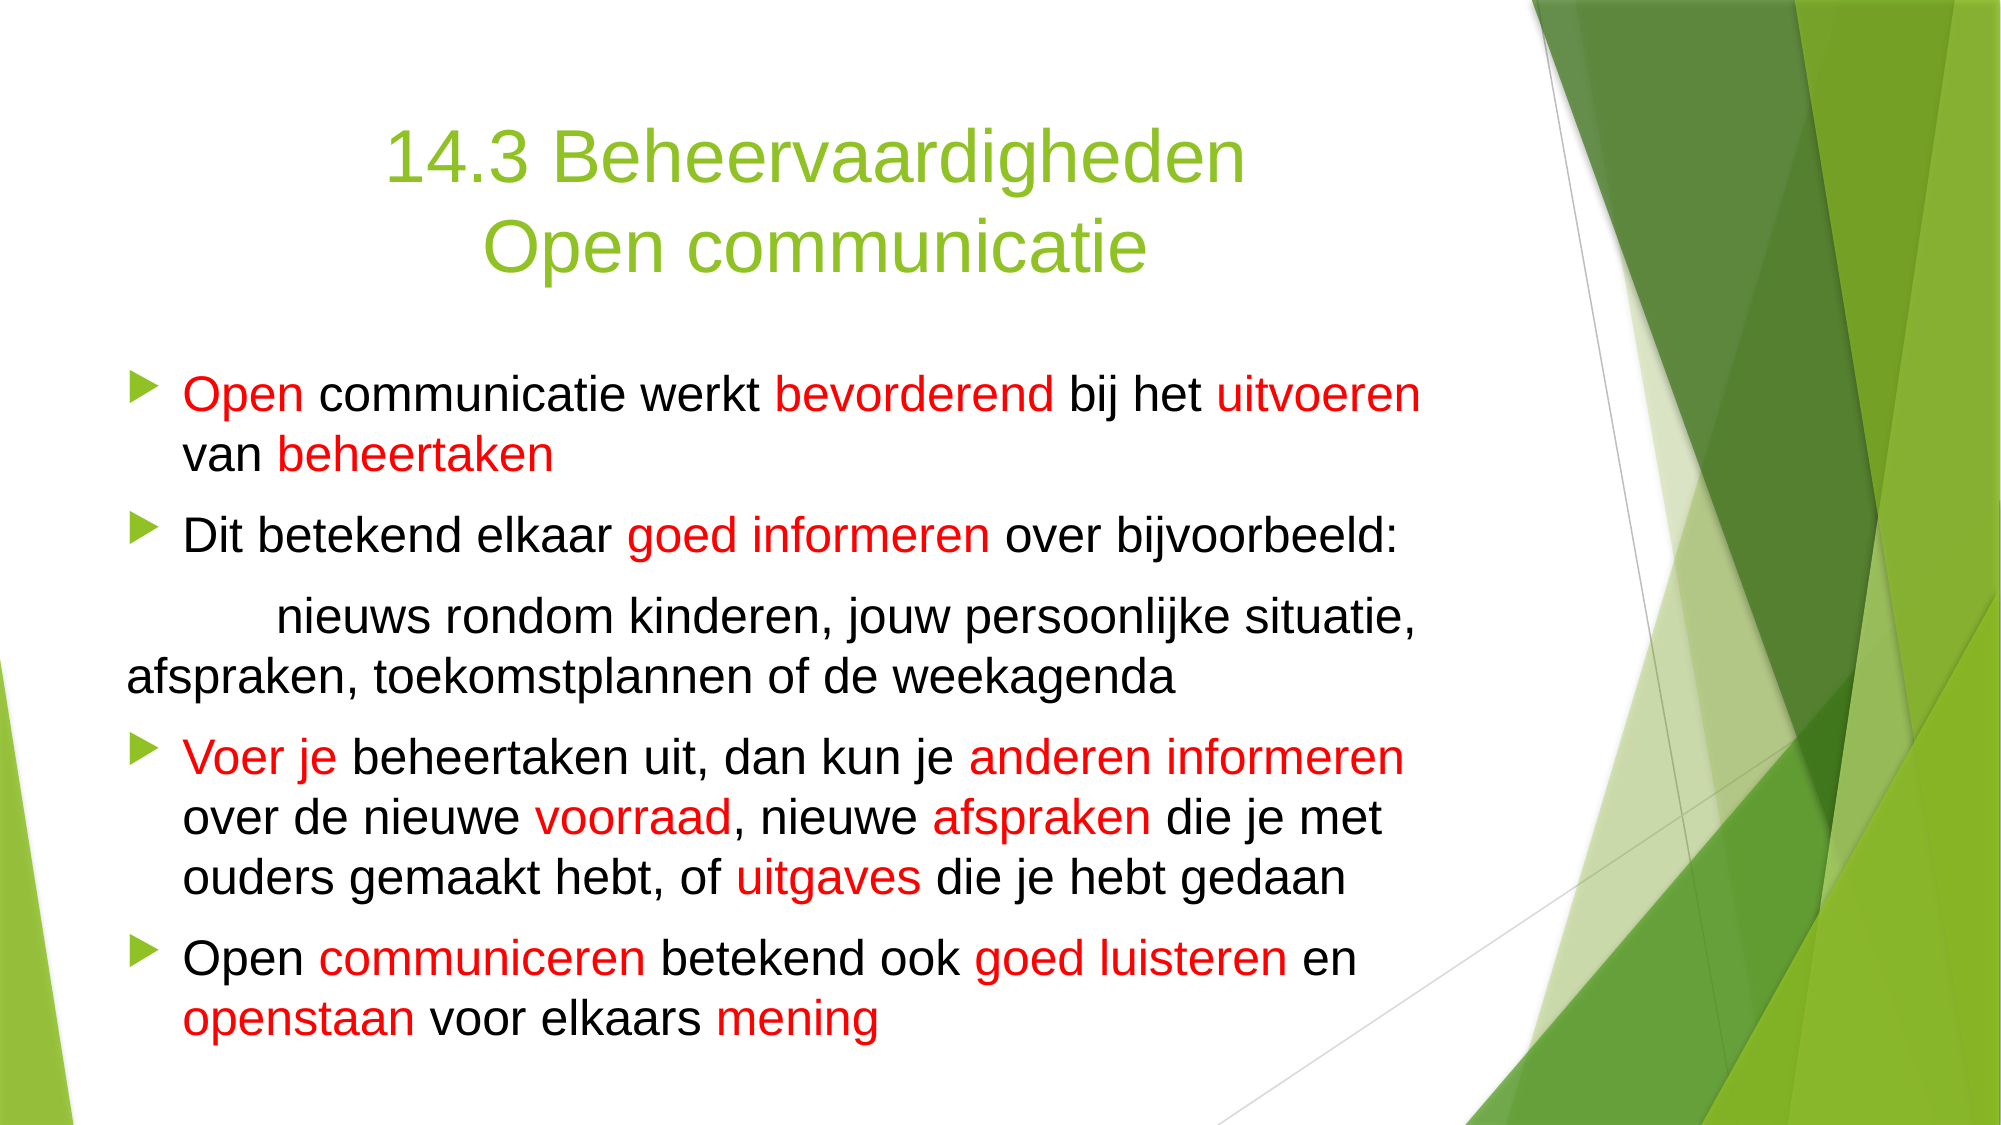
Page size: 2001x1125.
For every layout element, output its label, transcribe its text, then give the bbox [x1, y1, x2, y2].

title 14.3 Beheervaardigheden Open communicatie [111, 99, 1522, 317]
list Open communicatie werkt bevorderend bij het uitvoeren van beheertaken Dit betekend elkaar goed informeren over bijvoorbeeld: nieuws rondom kinderen, jouw persoonlijke situatie, afspraken, toekomstplannen of de weekagenda Voer je beheertaken uit, dan kun je anderen informeren over de nieuwe voorraad, nieuwe afspraken die je met ouders gemaakt hebt, of uitgaves die je hebt gedaan Open communiceren betekend ook goed luisteren en openstaan voor elkaars mening [111, 354, 1522, 1080]
